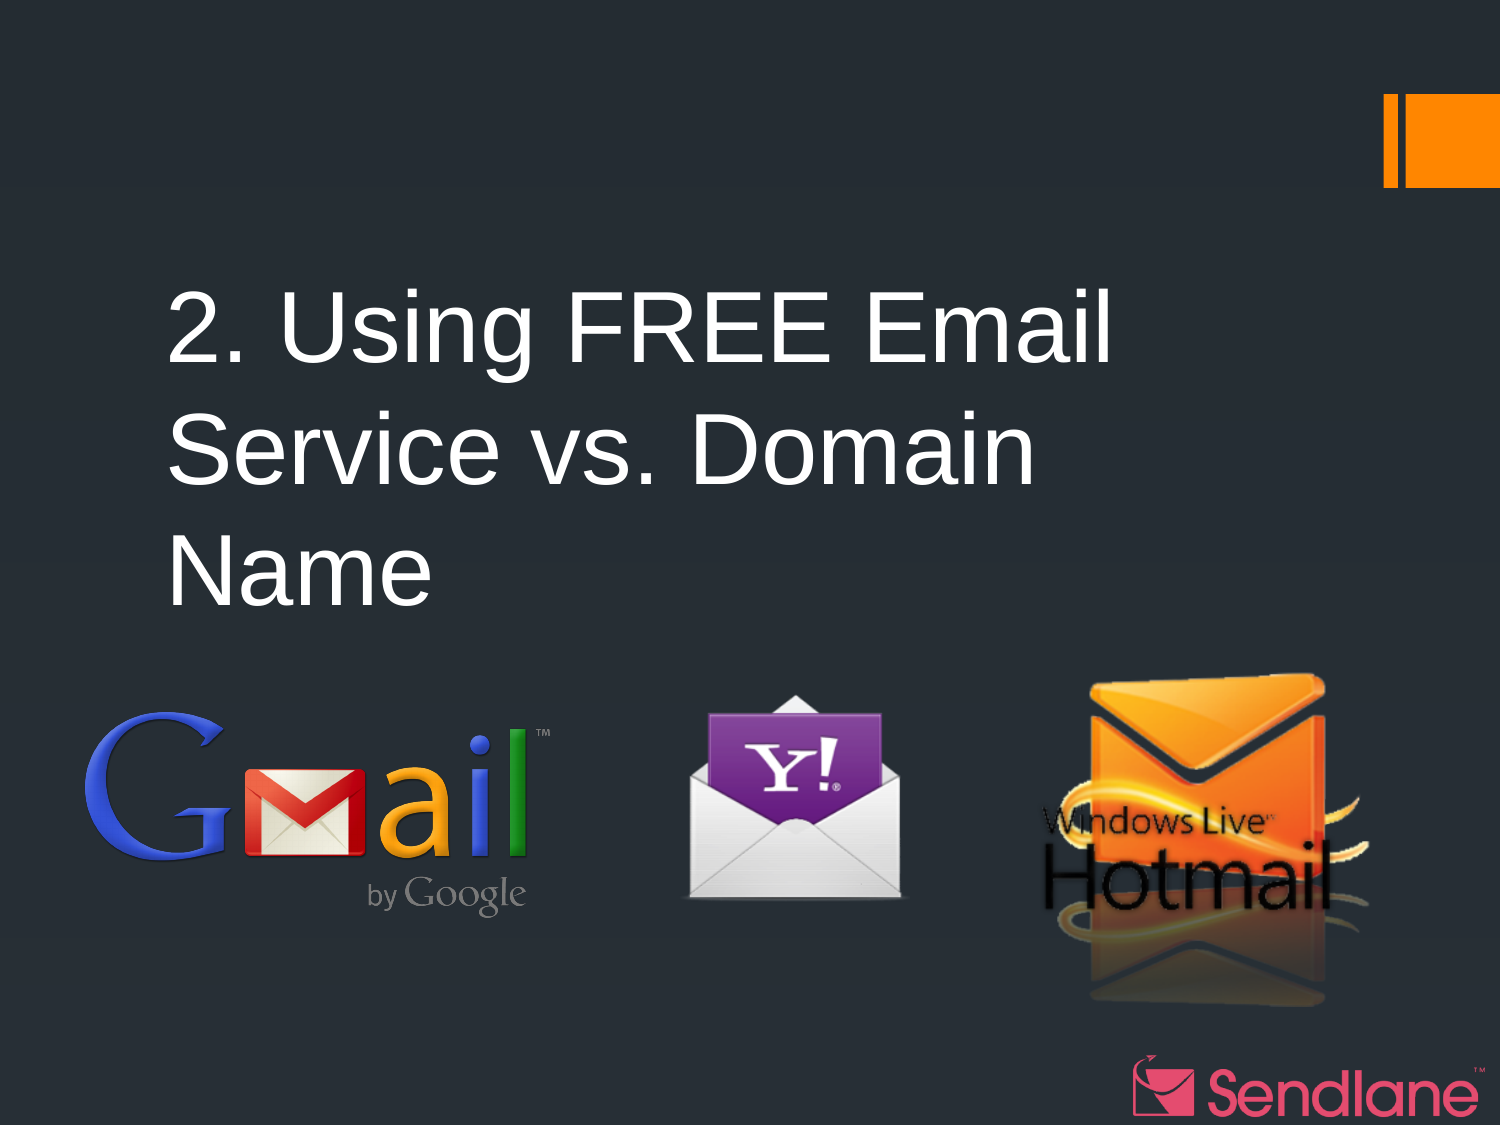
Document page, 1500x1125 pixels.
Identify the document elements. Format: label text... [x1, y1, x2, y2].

picture [40, 691, 615, 930]
picture [938, 585, 1500, 1008]
title 2. Using FREE Email Service vs. Domain Name [150, 253, 1350, 634]
picture [678, 680, 911, 912]
picture [1127, 1027, 1489, 1125]
